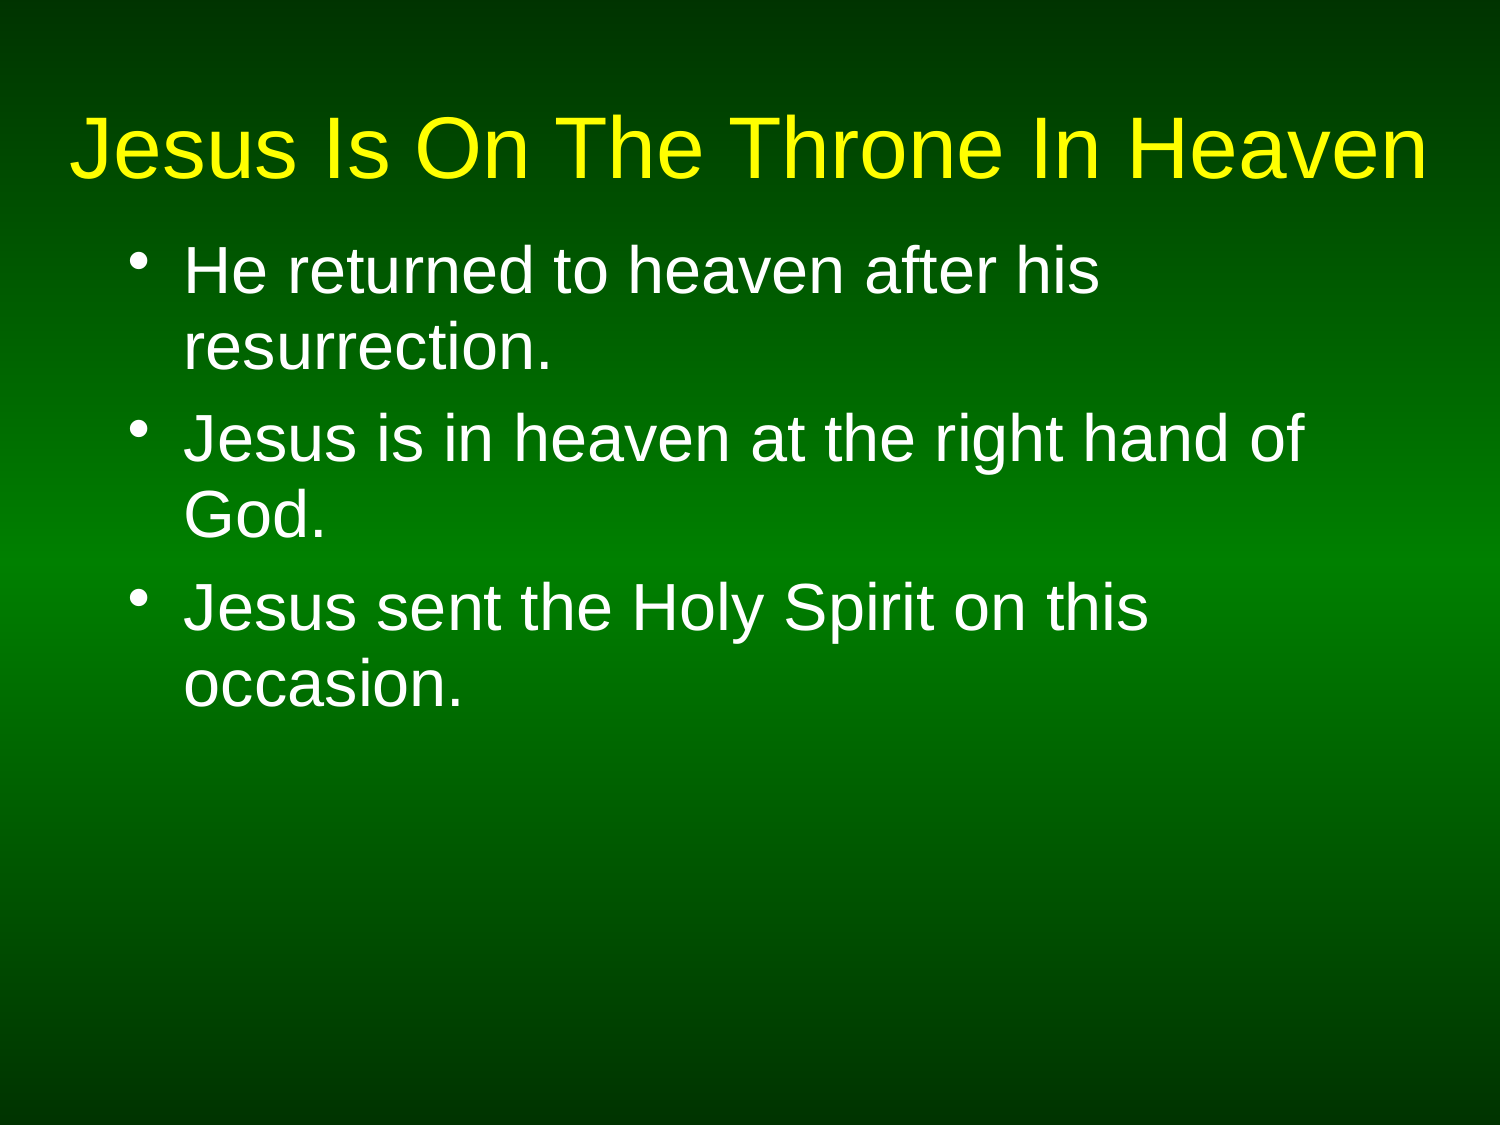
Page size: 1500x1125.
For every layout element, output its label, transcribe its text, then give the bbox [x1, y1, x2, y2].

list He returned to heaven after his resurrection. Jesus is in heaven at the right hand of God. Jesus sent the Holy Spirit on this occasion. [112, 224, 1463, 1125]
title Jesus Is On The Throne In Heaven [37, 50, 1463, 238]
